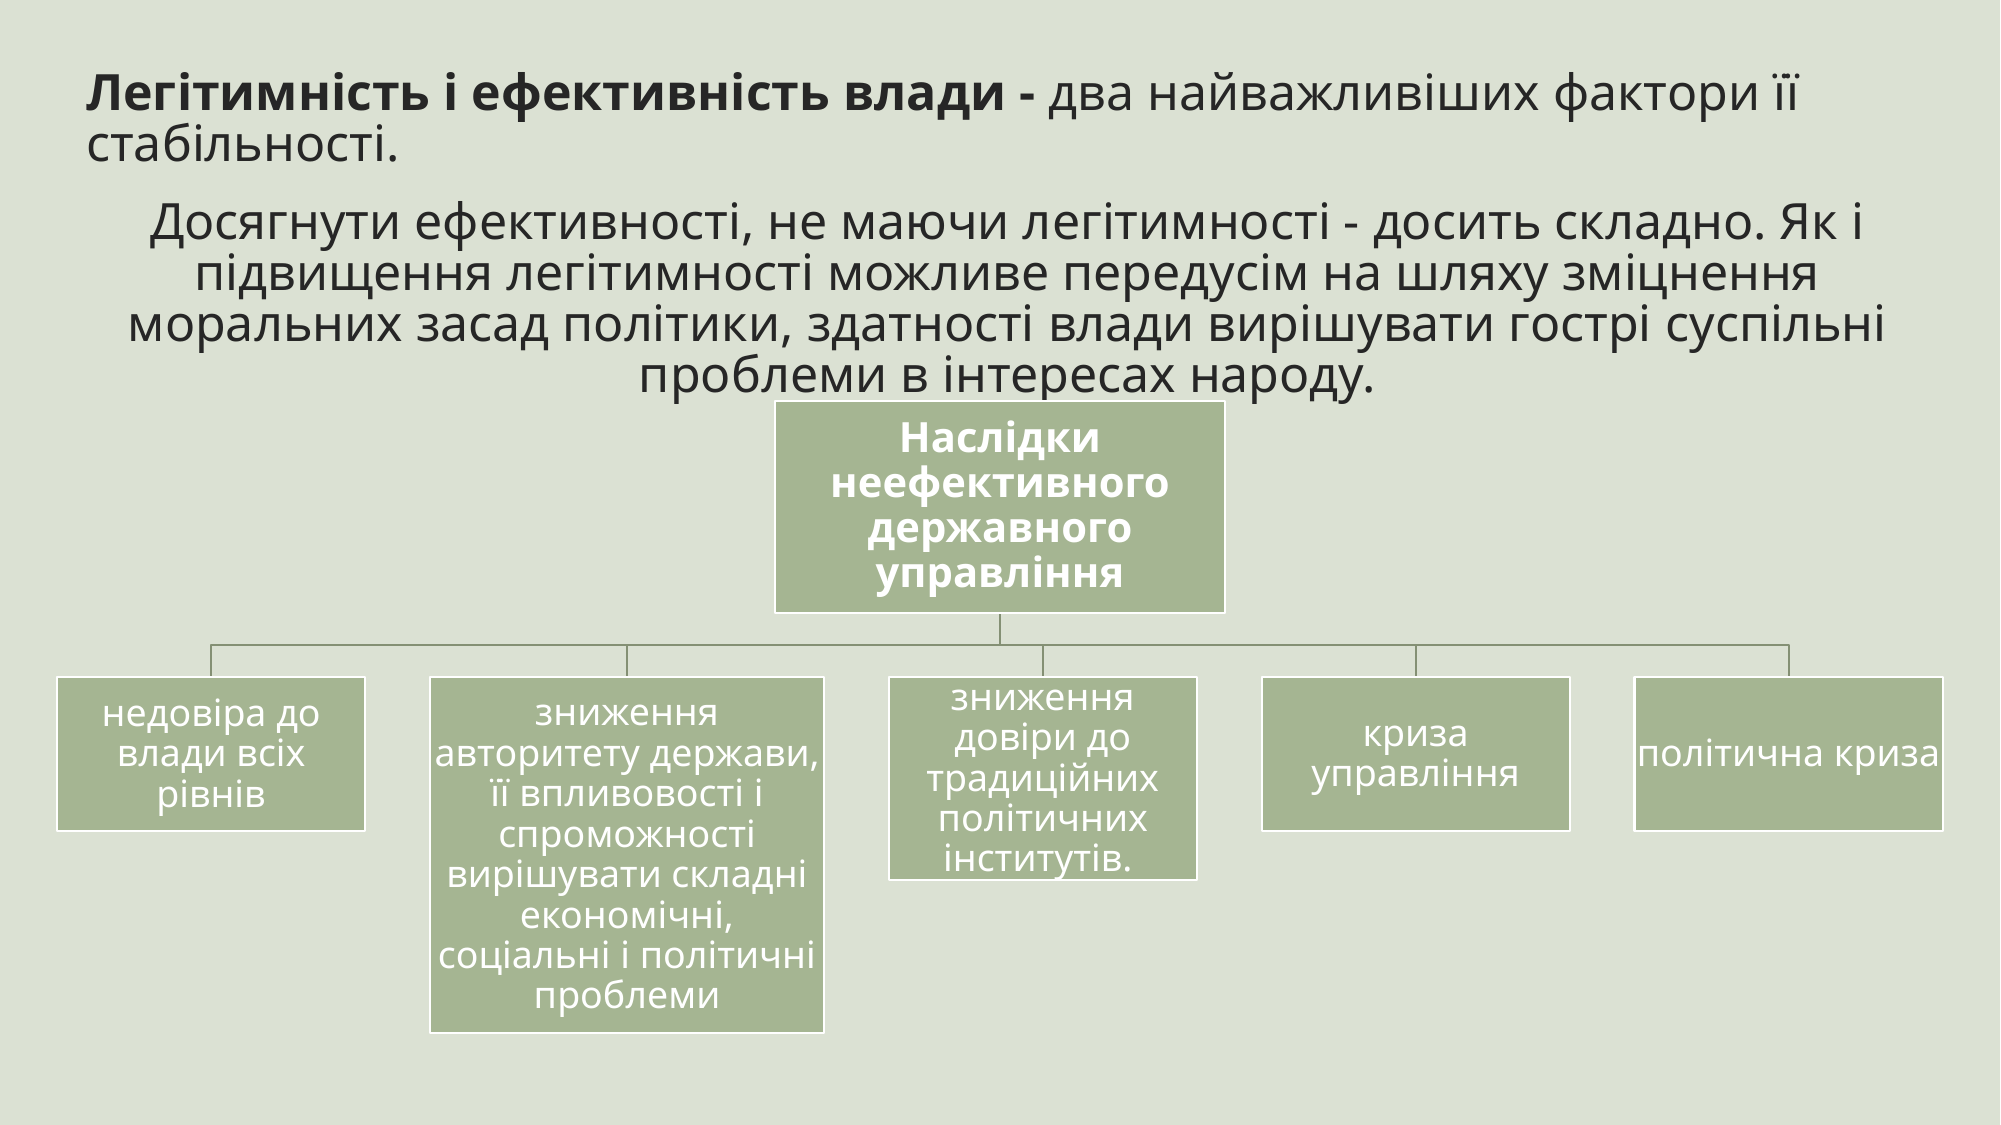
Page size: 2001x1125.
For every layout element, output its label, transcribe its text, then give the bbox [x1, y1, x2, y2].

list Легітимність і ефективність влади - два найважливіших фактори її стабільності. Досягнути ефективності, не маючи легітимності - досить складно. Як і підвищення легітимності можливе передусім на шляху зміцнення моральних засад політики, здатності влади вирішувати гострі суспільні проблеми в інтересах народу. [56, 62, 1944, 370]
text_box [56, 370, 1944, 1063]
